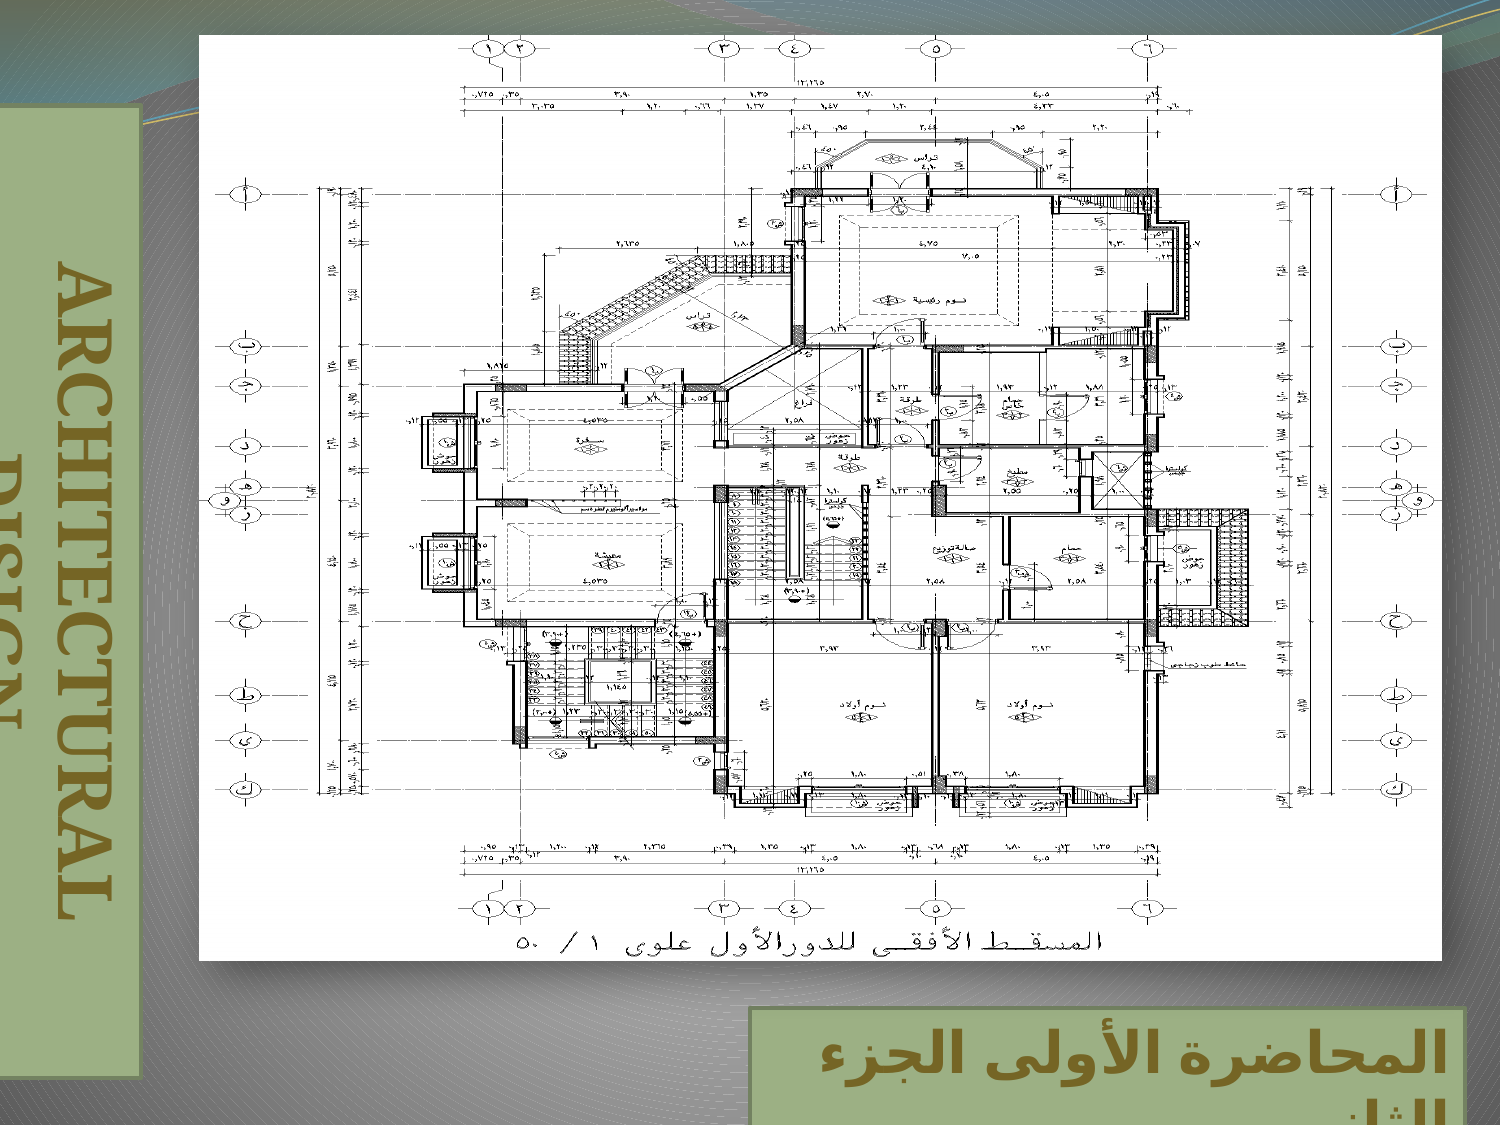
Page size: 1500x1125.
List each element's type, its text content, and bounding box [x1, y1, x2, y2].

text_box المحاضرة الأولى الجزء الثاني [748, 1006, 1467, 1125]
text_box Architectural Disign [0, 103, 143, 1080]
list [198, 34, 1442, 962]
